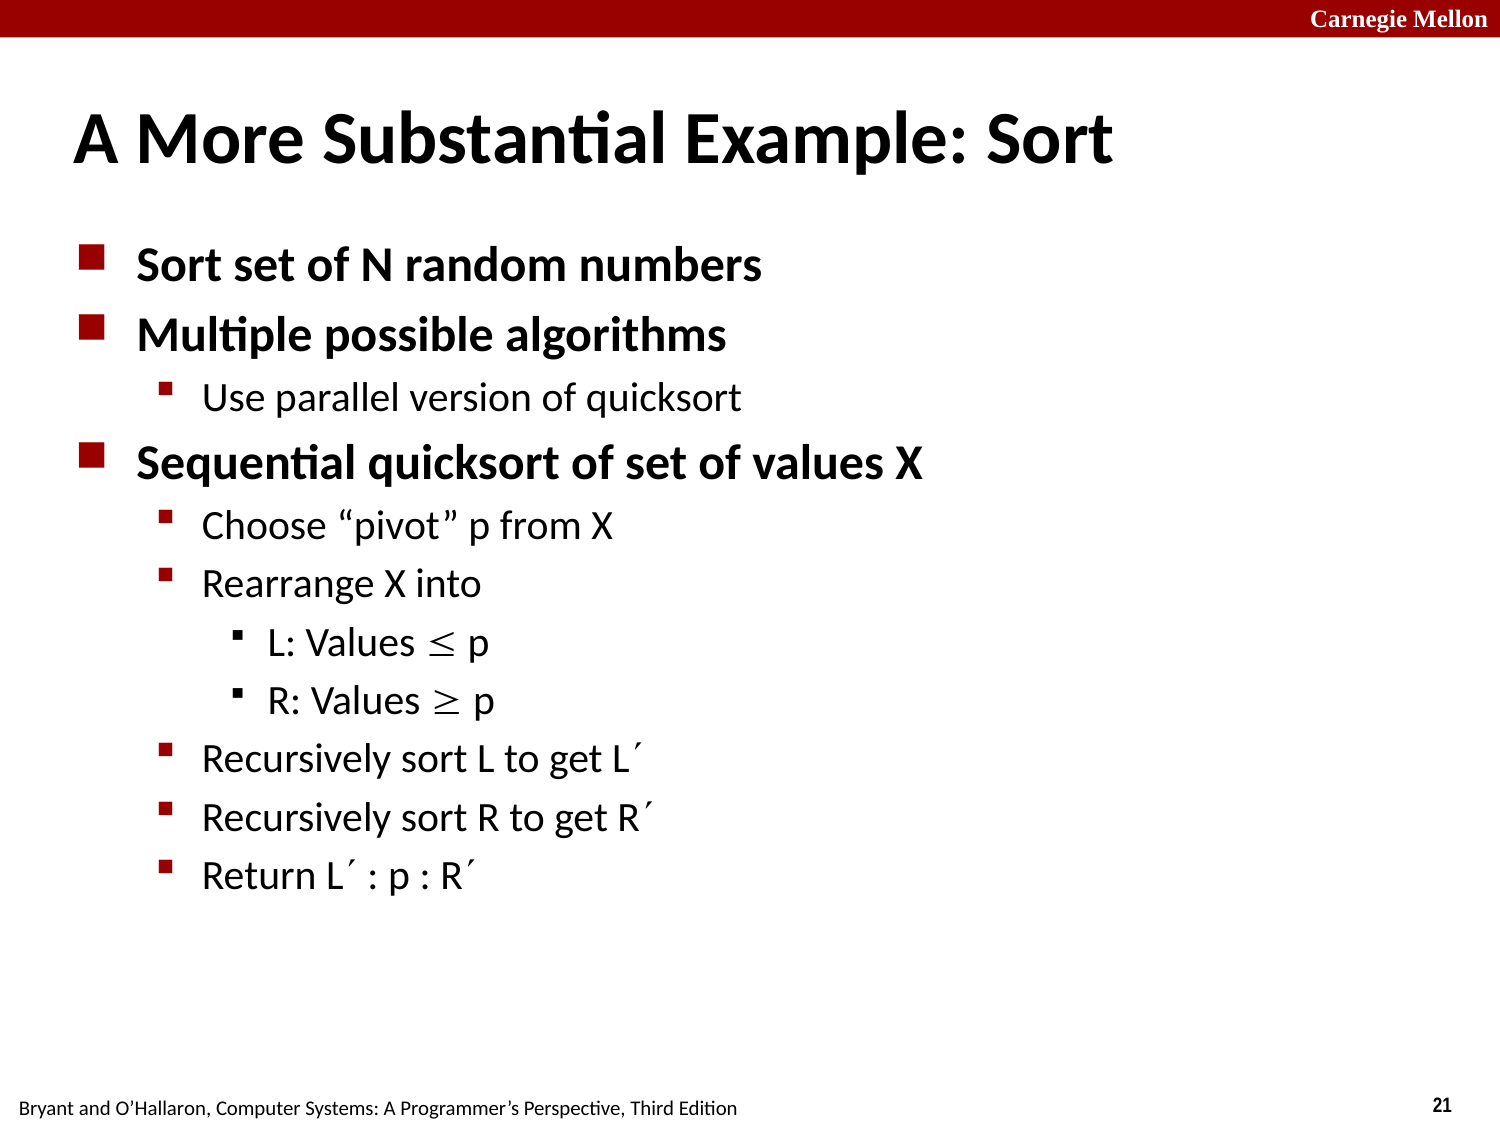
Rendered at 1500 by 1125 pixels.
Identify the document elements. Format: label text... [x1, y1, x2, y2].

title A More Substantial Example: Sort [58, 71, 1305, 197]
list Sort set of N random numbers Multiple possible algorithms Use parallel version of quicksort Sequential quicksort of set of values X Choose “pivot” p from X Rearrange X into L: Values  p R: Values  p Recursively sort L to get L Recursively sort R to get R Return L : p : R [64, 223, 1361, 1040]
